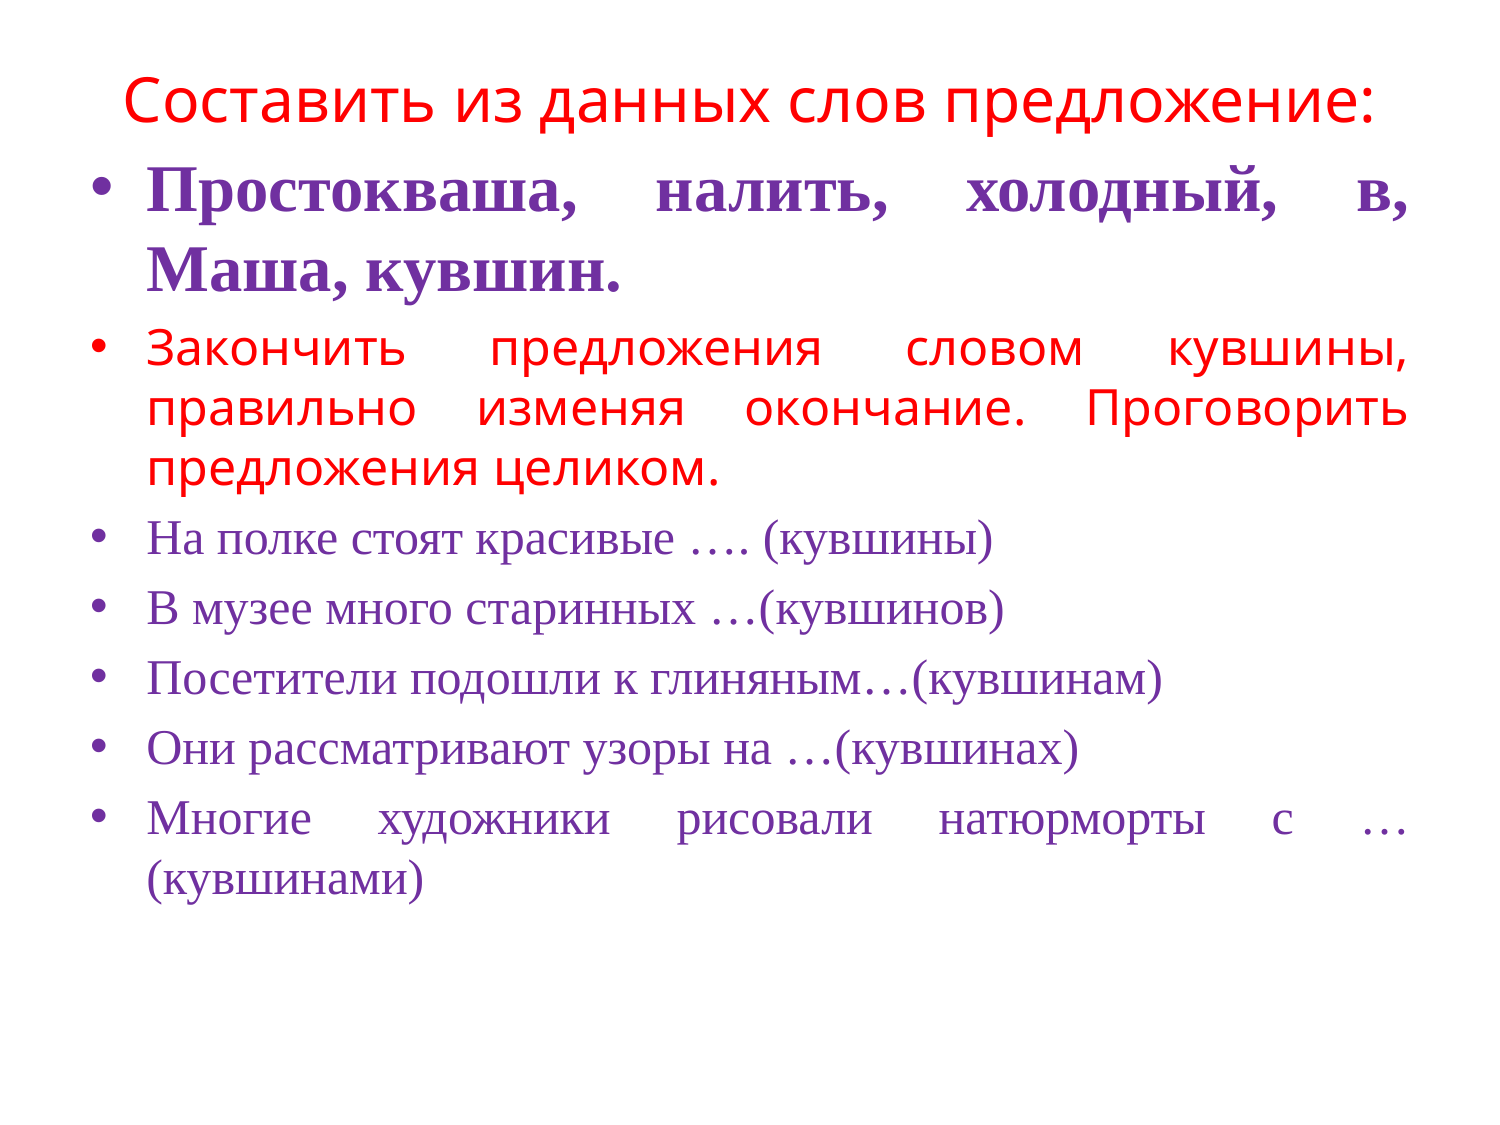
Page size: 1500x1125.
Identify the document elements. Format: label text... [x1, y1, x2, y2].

title Составить из данных слов предложение: [75, 45, 1425, 137]
list Простокваша, налить, холодный, в, Маша, кувшин. Закончить предложения словом кувшины, правильно изменяя окончание. Проговорить предложения целиком. На полке стоят красивые …. (кувшины) В музее много старинных …(кувшинов) Посетители подошли к глиняным…(кувшинам) Они рассматривают узоры на …(кувшинах) Многие художники рисовали натюрморты с …(кувшинами) [75, 137, 1425, 1005]
